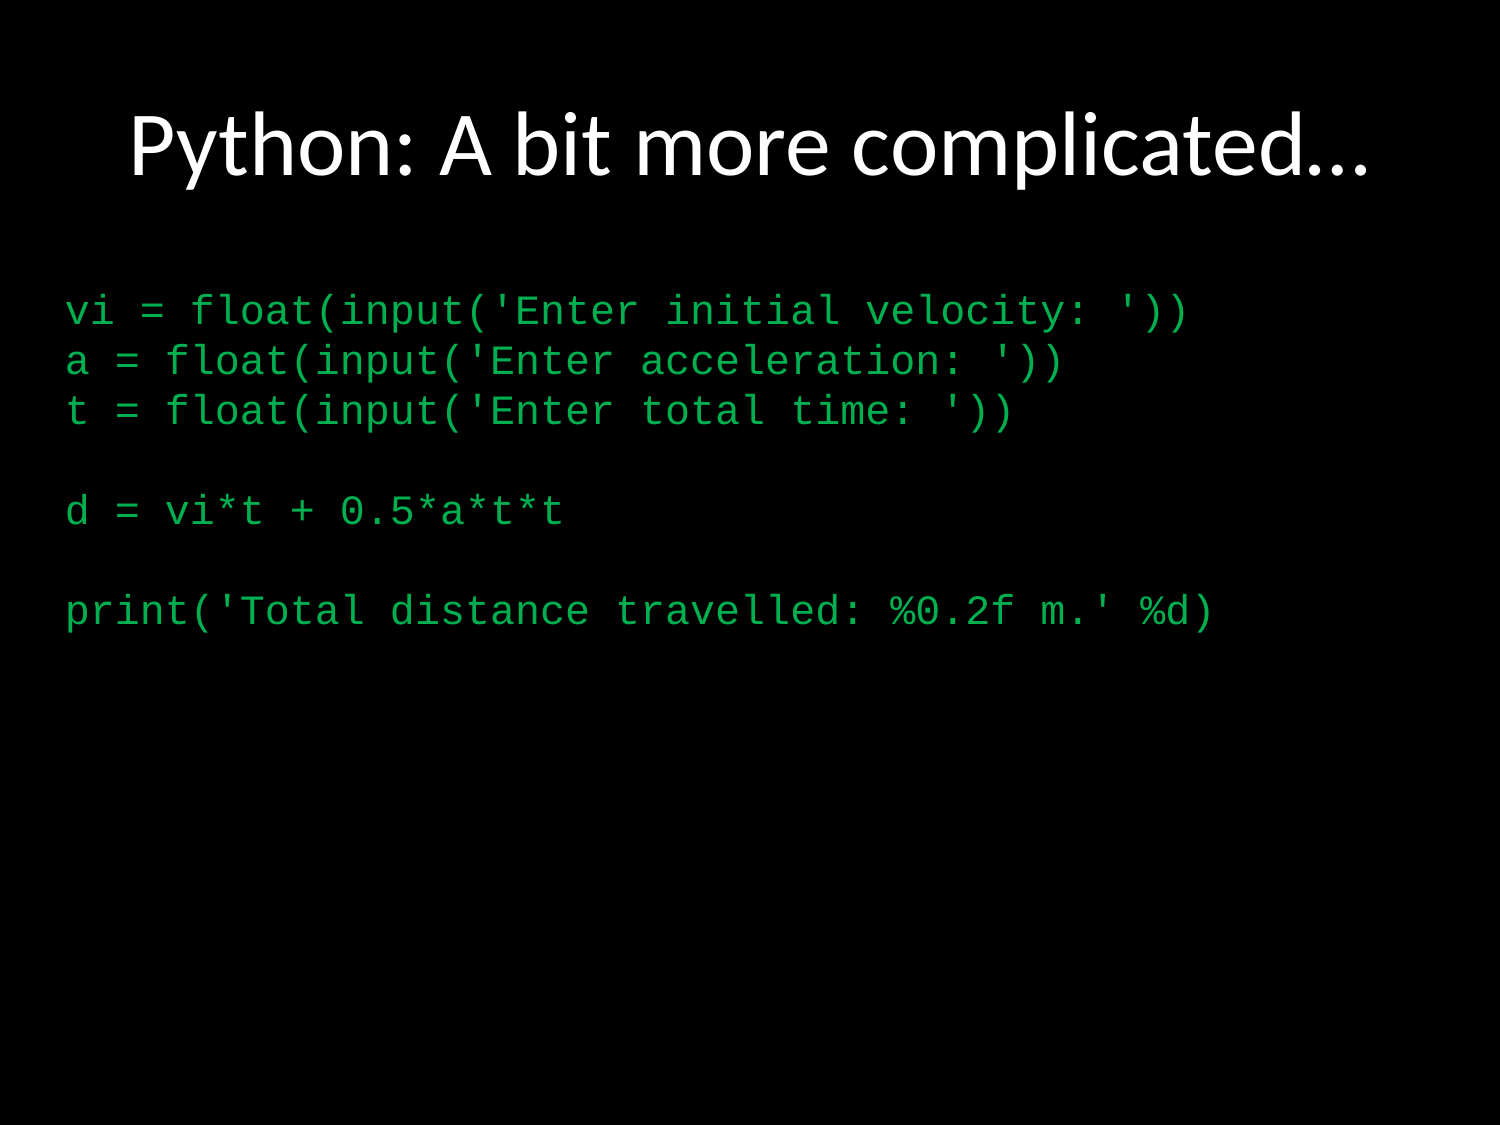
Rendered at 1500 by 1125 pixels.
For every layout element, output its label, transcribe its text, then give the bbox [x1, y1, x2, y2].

title Python: A bit more complicated… [75, 45, 1425, 233]
text_box vi = float(input('Enter initial velocity: ')) a = float(input('Enter acceleration: ')) t = float(input('Enter total time: ')) d = vi*t + 0.5*a*t*t print('Total distance travelled: %0.2f m.' %d) [50, 275, 1438, 640]
